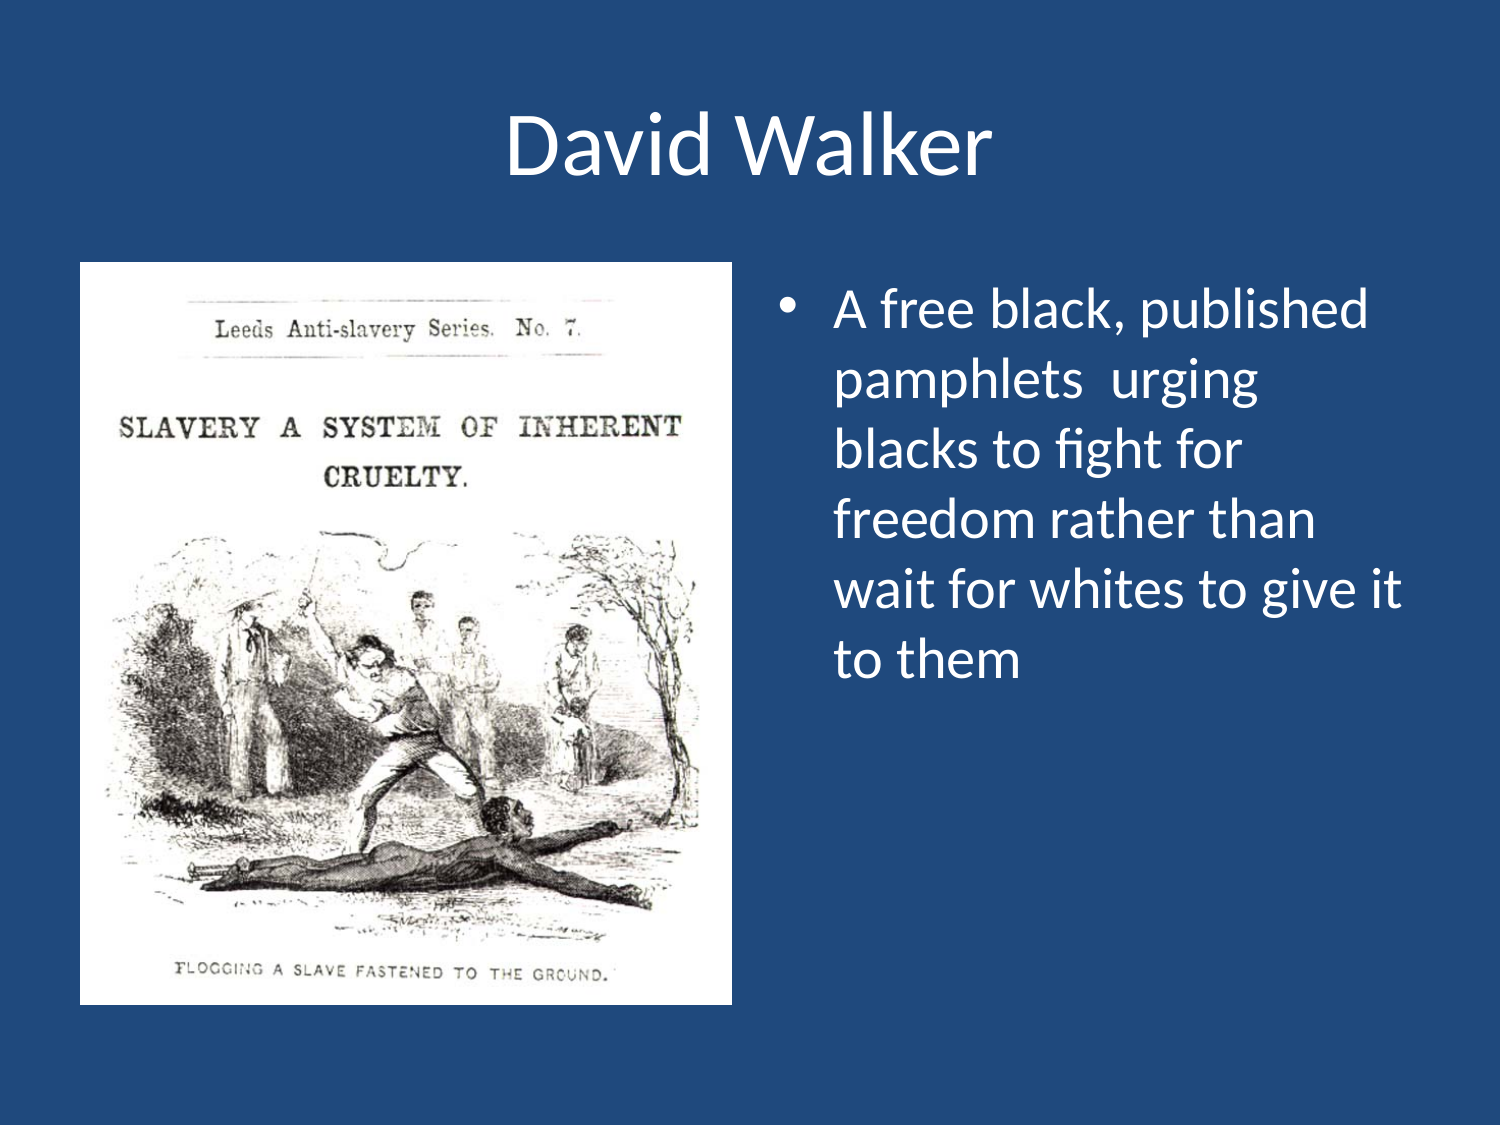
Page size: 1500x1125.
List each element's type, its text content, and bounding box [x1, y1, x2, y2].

list A free black, published pamphlets urging blacks to fight for freedom rather than wait for whites to give it to them [762, 262, 1425, 1005]
title David Walker [75, 45, 1425, 233]
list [74, 262, 738, 1006]
